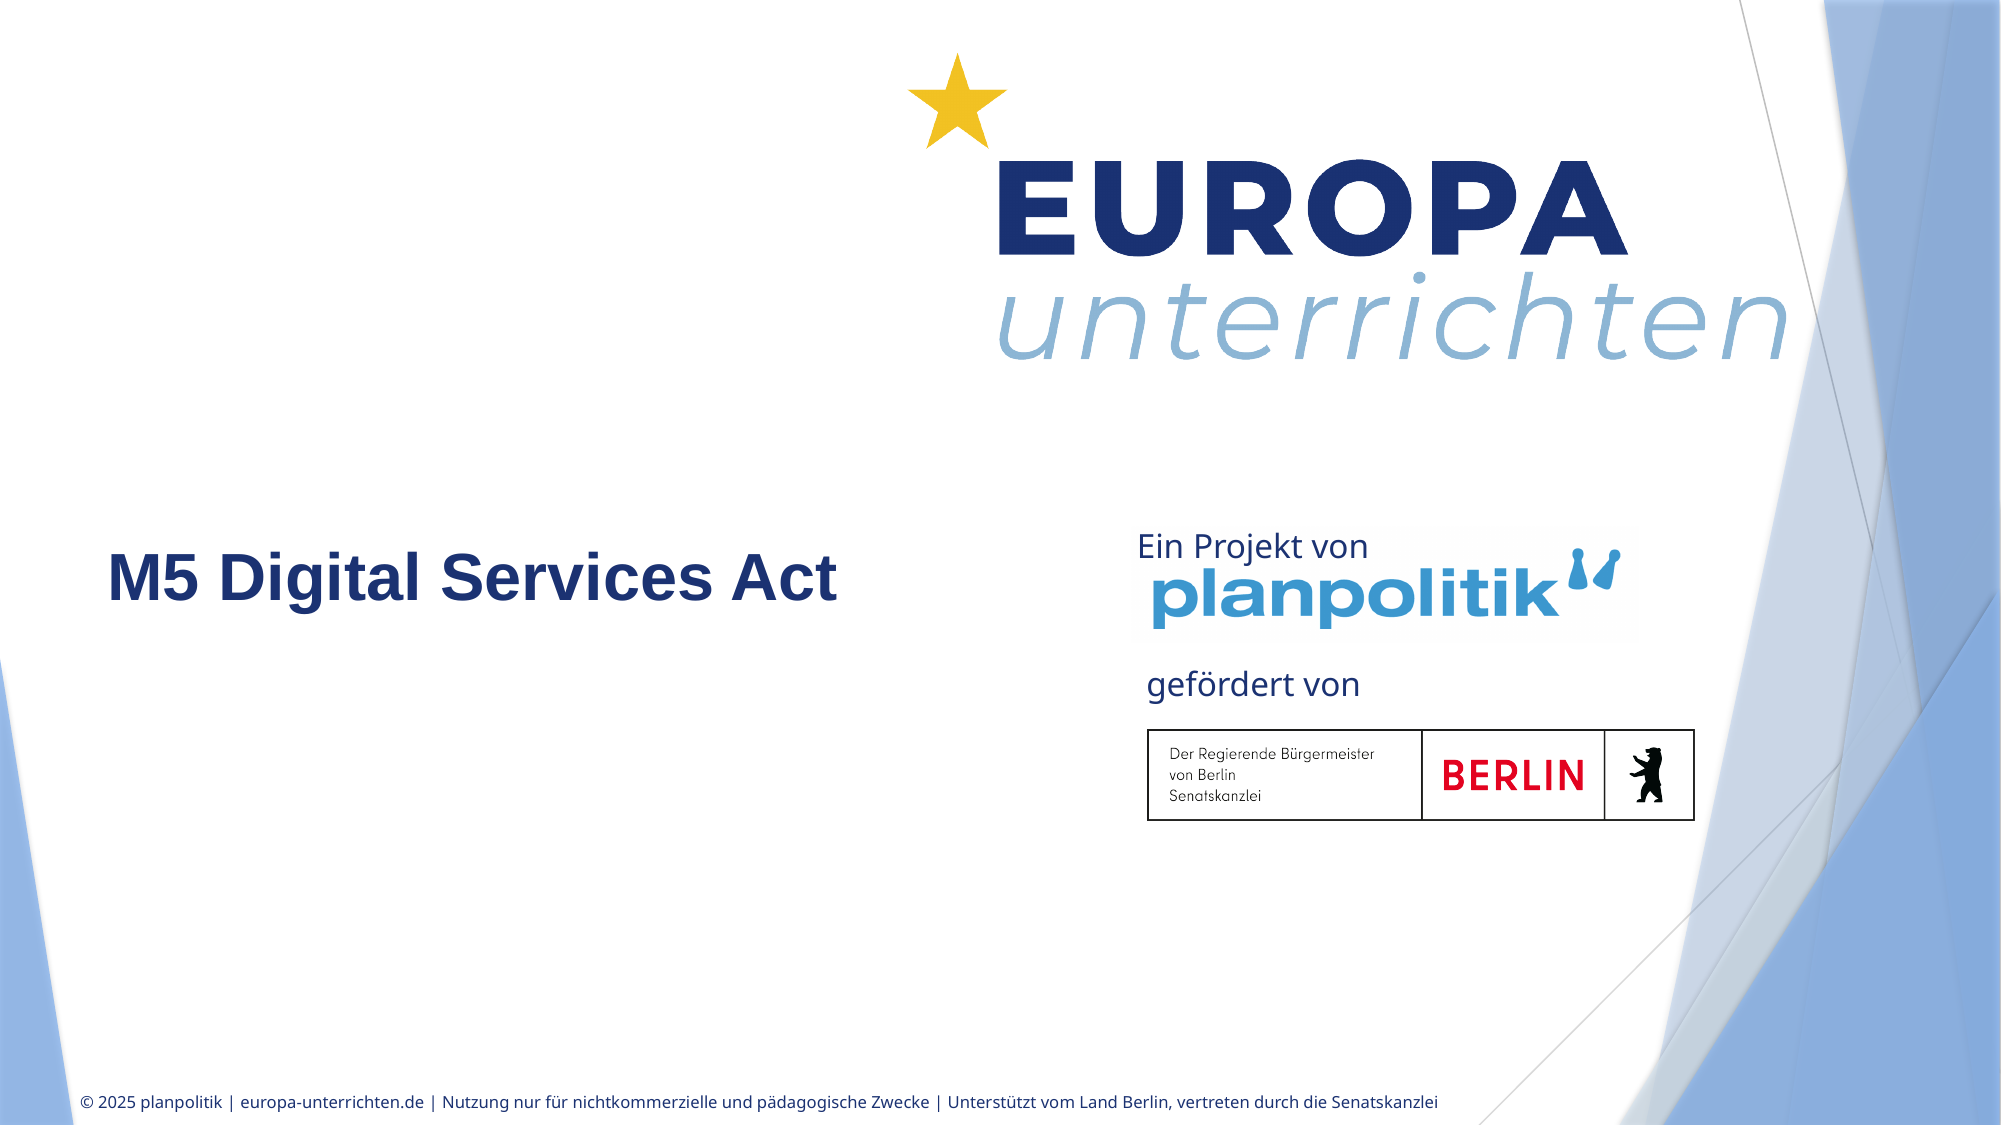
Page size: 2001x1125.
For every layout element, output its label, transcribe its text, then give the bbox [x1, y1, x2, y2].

list M5 Digital Services Act [92, 526, 914, 634]
picture [1131, 526, 1639, 643]
picture [816, 0, 1877, 482]
picture [1147, 729, 1695, 821]
